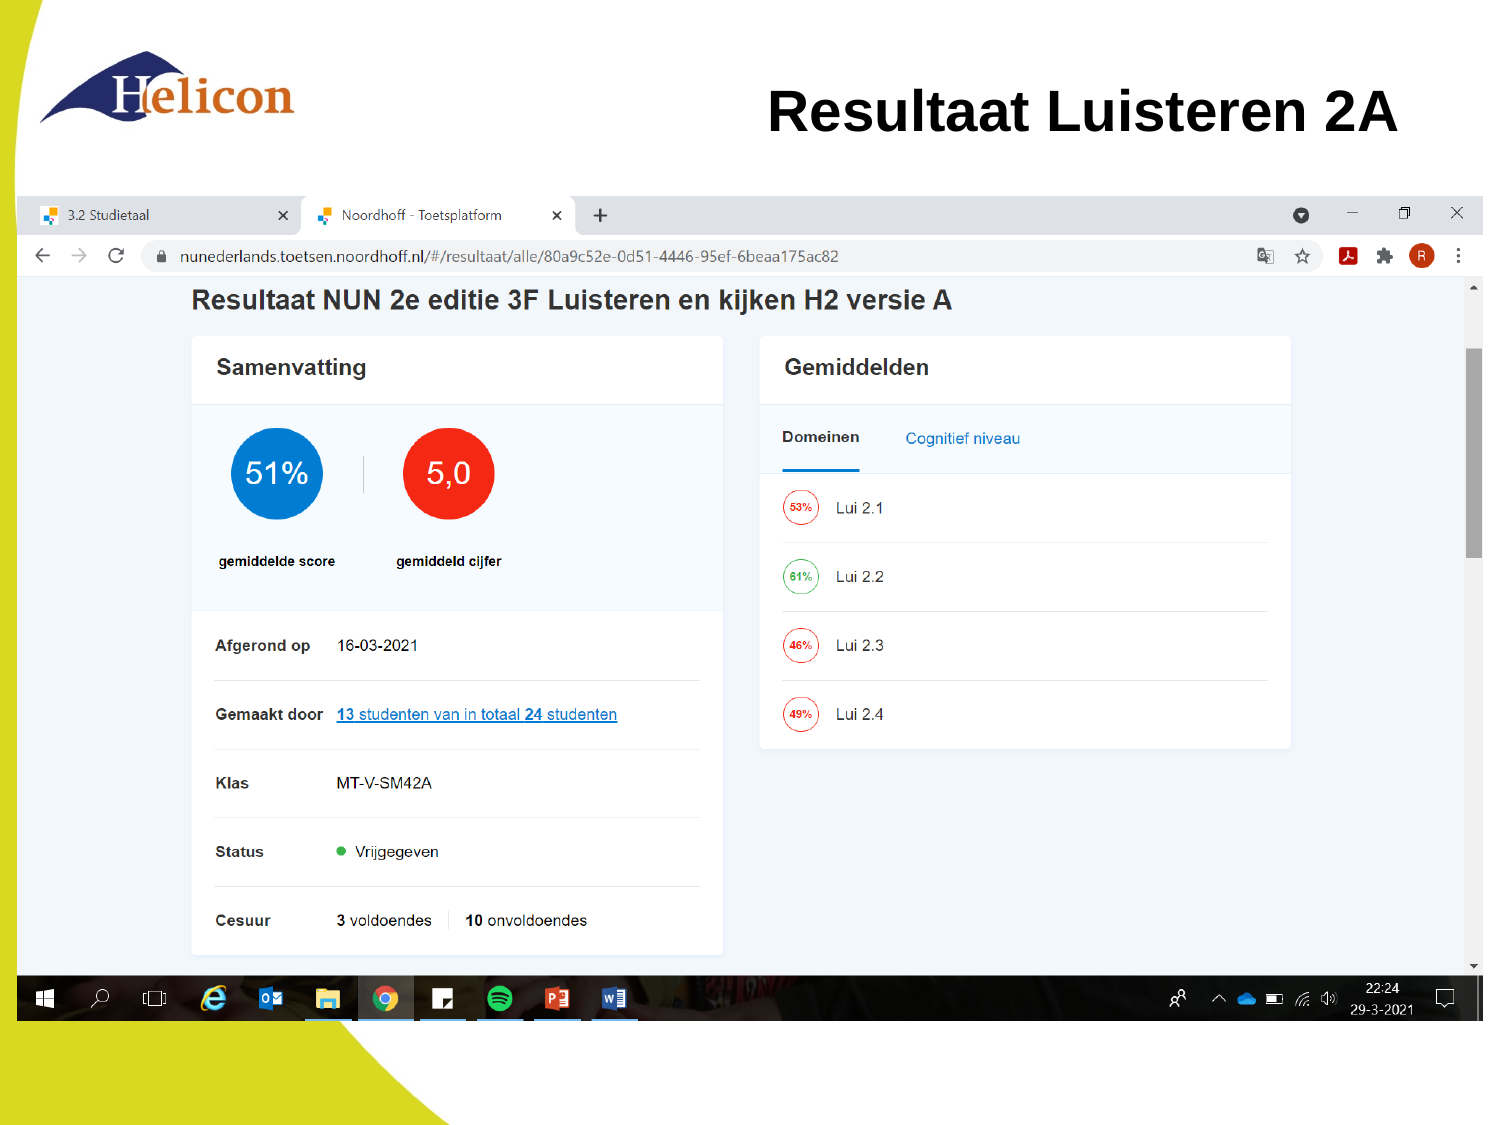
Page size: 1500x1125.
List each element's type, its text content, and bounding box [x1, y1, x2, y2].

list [17, 196, 1483, 1021]
title Resultaat Luisteren 2A [324, 54, 1415, 161]
picture [0, 0, 1500, 1125]
